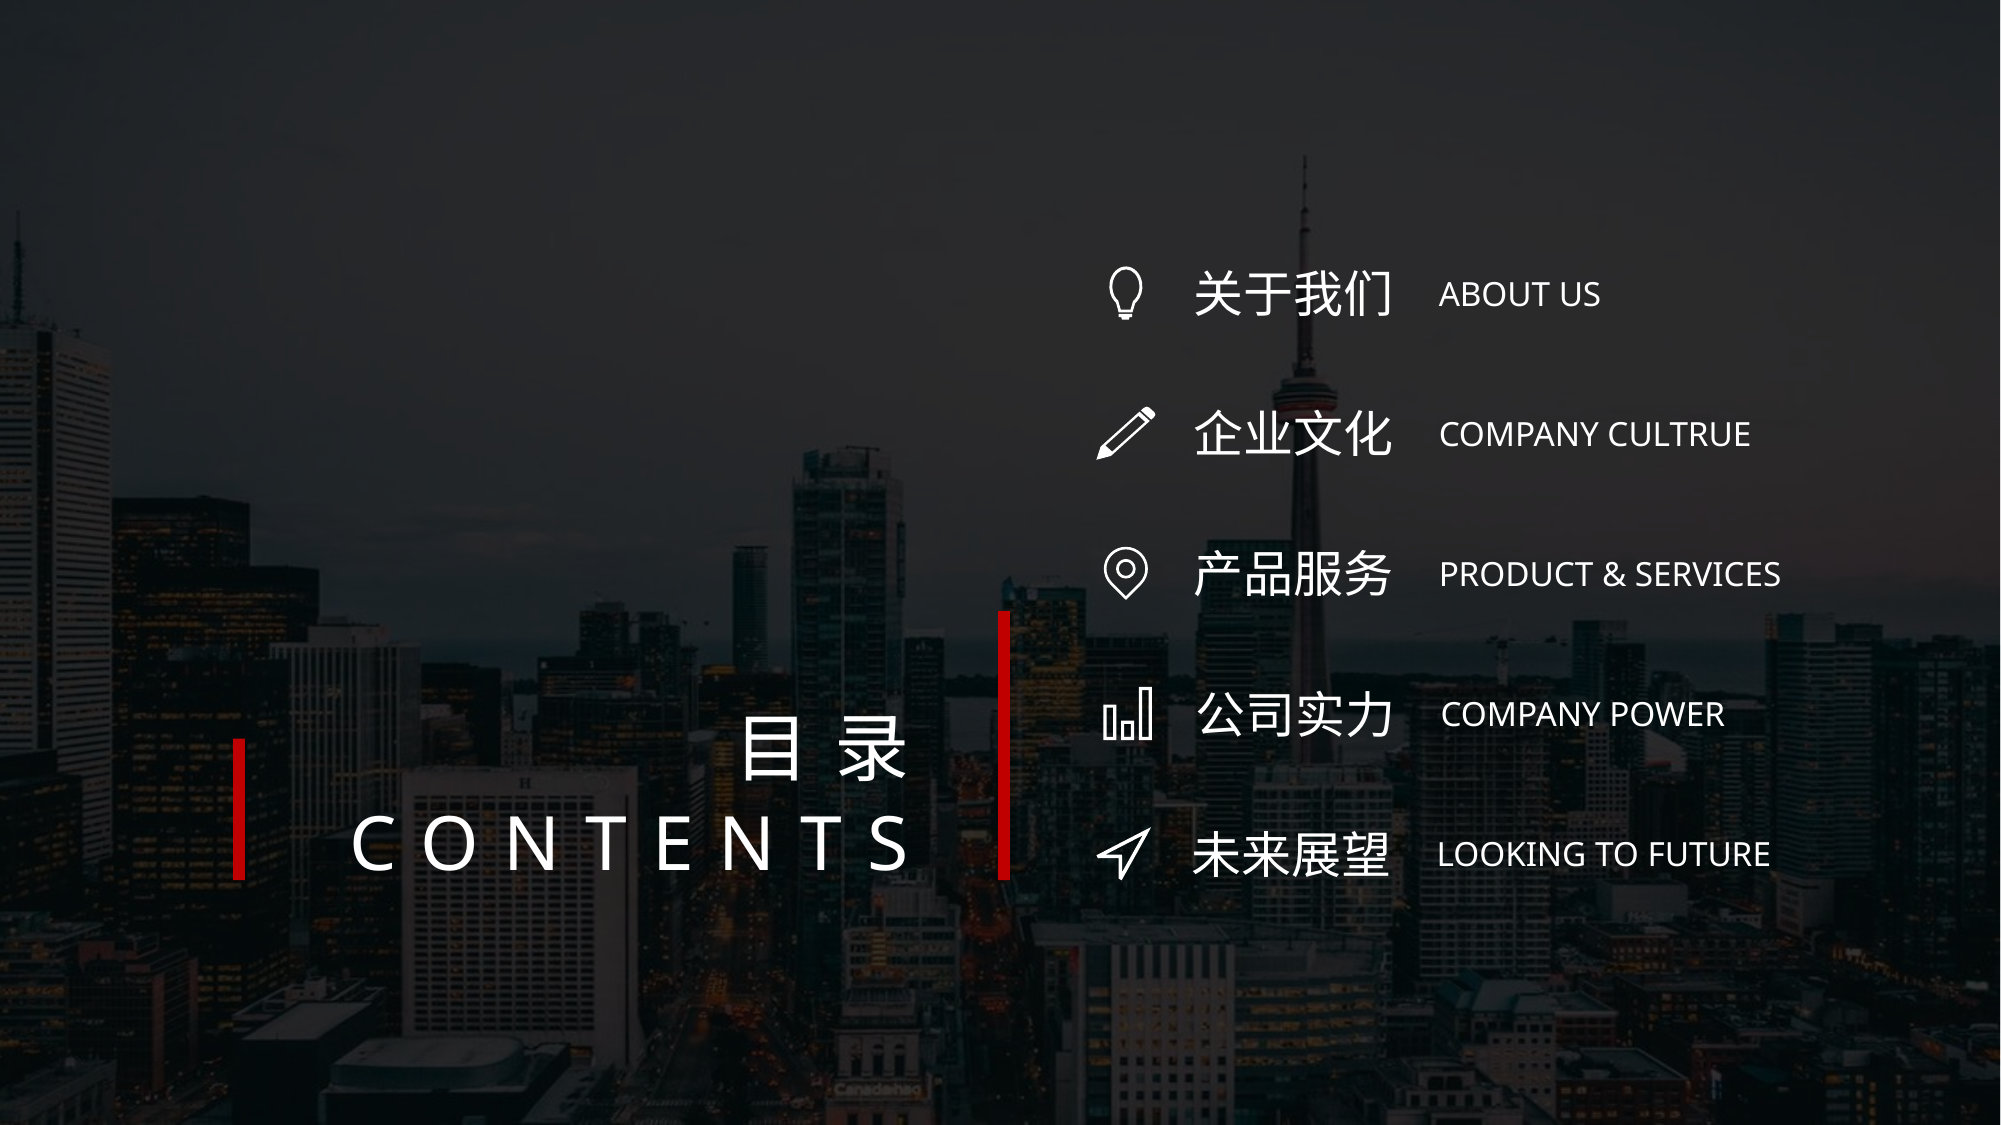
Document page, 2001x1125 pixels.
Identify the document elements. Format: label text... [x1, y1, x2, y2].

text_box 产品服务 [1193, 535, 1474, 611]
text_box COMPANY CULTRUE [1438, 405, 1920, 461]
text_box PRODUCT & SERVICES [1438, 545, 1920, 601]
text_box ABOUT US [1438, 265, 1920, 320]
text_box [1102, 545, 1149, 602]
text_box 公司实力 [1195, 675, 1476, 751]
text_box [1095, 824, 1154, 882]
text_box COMPANY POWER [1440, 685, 1922, 741]
text_box 企业文化 [1193, 395, 1474, 471]
text_box 未来展望 [1191, 815, 1472, 891]
picture [0, 0, 2001, 1125]
text_box [1108, 265, 1144, 321]
text_box LOOKING TO FUTURE [1436, 825, 1918, 881]
text_box [1102, 703, 1117, 741]
text_box [1094, 405, 1157, 462]
text_box [997, 610, 1011, 881]
text_box [1138, 686, 1153, 741]
text_box 关于我们 [1193, 255, 1474, 330]
text_box [1120, 720, 1135, 741]
text_box [232, 738, 246, 881]
text_box 目录 [255, 666, 924, 798]
text_box CONTENTS [255, 798, 924, 894]
